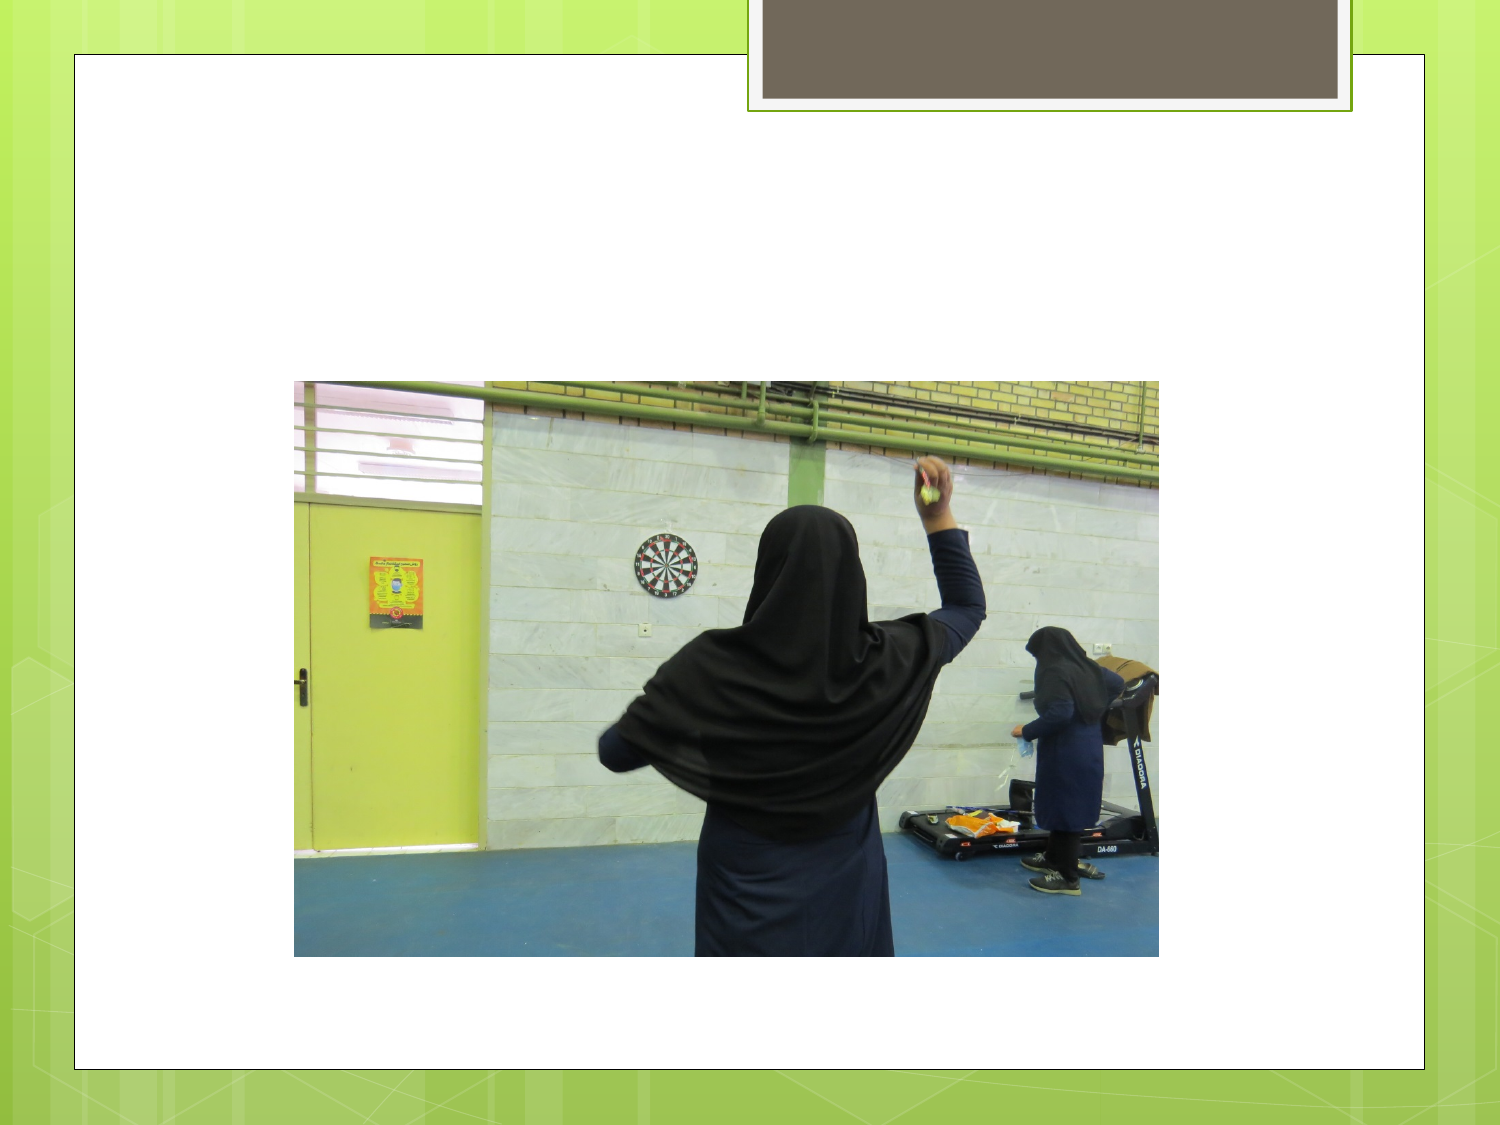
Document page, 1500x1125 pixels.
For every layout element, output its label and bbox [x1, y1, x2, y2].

list [294, 380, 1160, 957]
